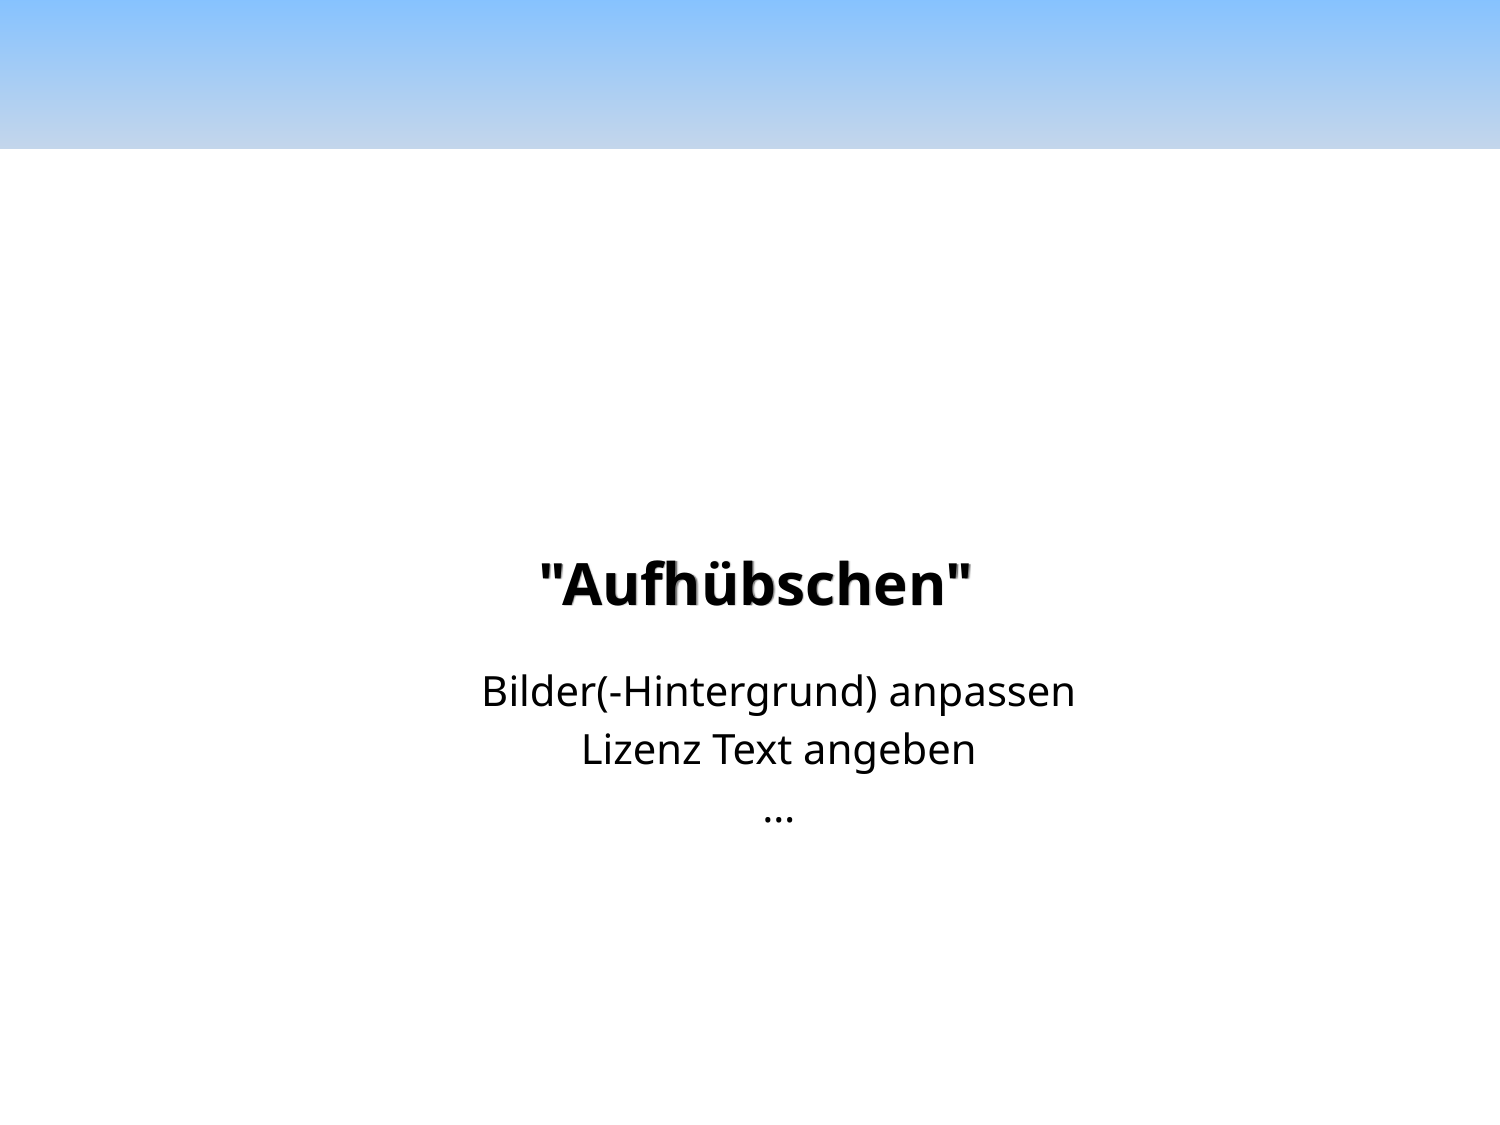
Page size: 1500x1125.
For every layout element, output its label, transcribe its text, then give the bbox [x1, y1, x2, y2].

text_box Bilder(-Hintergrund) anpassen Lizenz Text angeben … [253, 656, 1304, 904]
title "Aufhübschen" [118, 538, 1394, 658]
